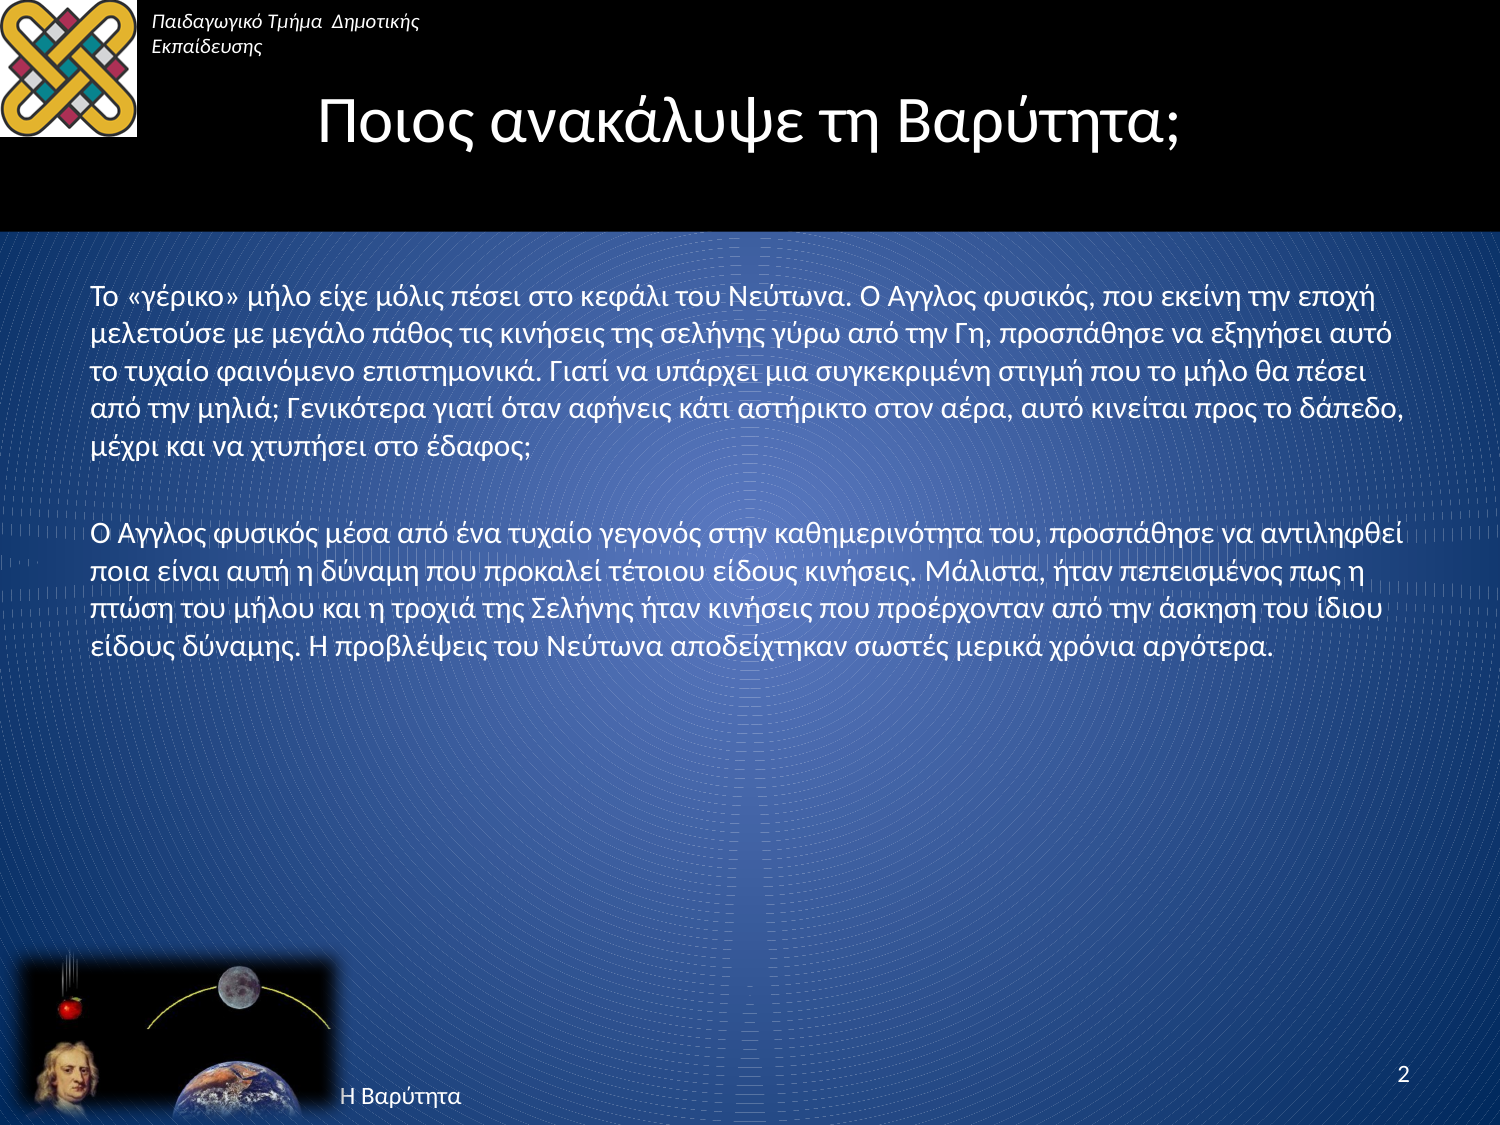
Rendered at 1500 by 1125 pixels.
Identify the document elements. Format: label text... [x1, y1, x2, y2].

list Το «γέρικο» μήλο είχε μόλις πέσει στο κεφάλι του Νεύτωνα. Ο Αγγλος φυσικός, που εκείνη την εποχή μελετούσε με μεγάλο πάθος τις κινήσεις της σελήνης γύρω από την Γη, προσπάθησε να εξηγήσει αυτό το τυχαίο φαινόμενο επιστημονικά. Γιατί να υπάρχει μια συγκεκριμένη στιγμή που το μήλο θα πέσει από την μηλιά; Γενικότερα γιατί όταν αφήνεις κάτι αστήρικτο στον αέρα, αυτό κινείται προς το δάπεδο, μέχρι και να χτυπήσει στο έδαφος; Ο Αγγλος φυσικός μέσα από ένα τυχαίο γεγονός στην καθημερινότητα του, προσπάθησε να αντιληφθεί ποια είναι αυτή η δύναμη που προκαλεί τέτοιου είδους κινήσεις. Μάλιστα, ήταν πεπεισμένος πως η πτώση του μήλου και η τροχιά της Σελήνης ήταν κινήσεις που προέρχονταν από την άσκηση του ίδιου είδους δύναμης. Η προβλέψεις του Νεύτωνα αποδείχτηκαν σωστές μερικά χρόνια αργότερα. [75, 267, 1425, 775]
slide_number 2 [1074, 1042, 1425, 1103]
title Ποιος ανακάλυψε τη Βαρύτητα; [0, 0, 1500, 232]
slide_number Η Βαρύτητα [357, 1065, 675, 1125]
picture [0, 940, 354, 1125]
text_box Παιδαγωγικό Τμήμα Δημοτικής Εκπαίδευσης [139, 0, 470, 65]
picture [0, 0, 138, 138]
